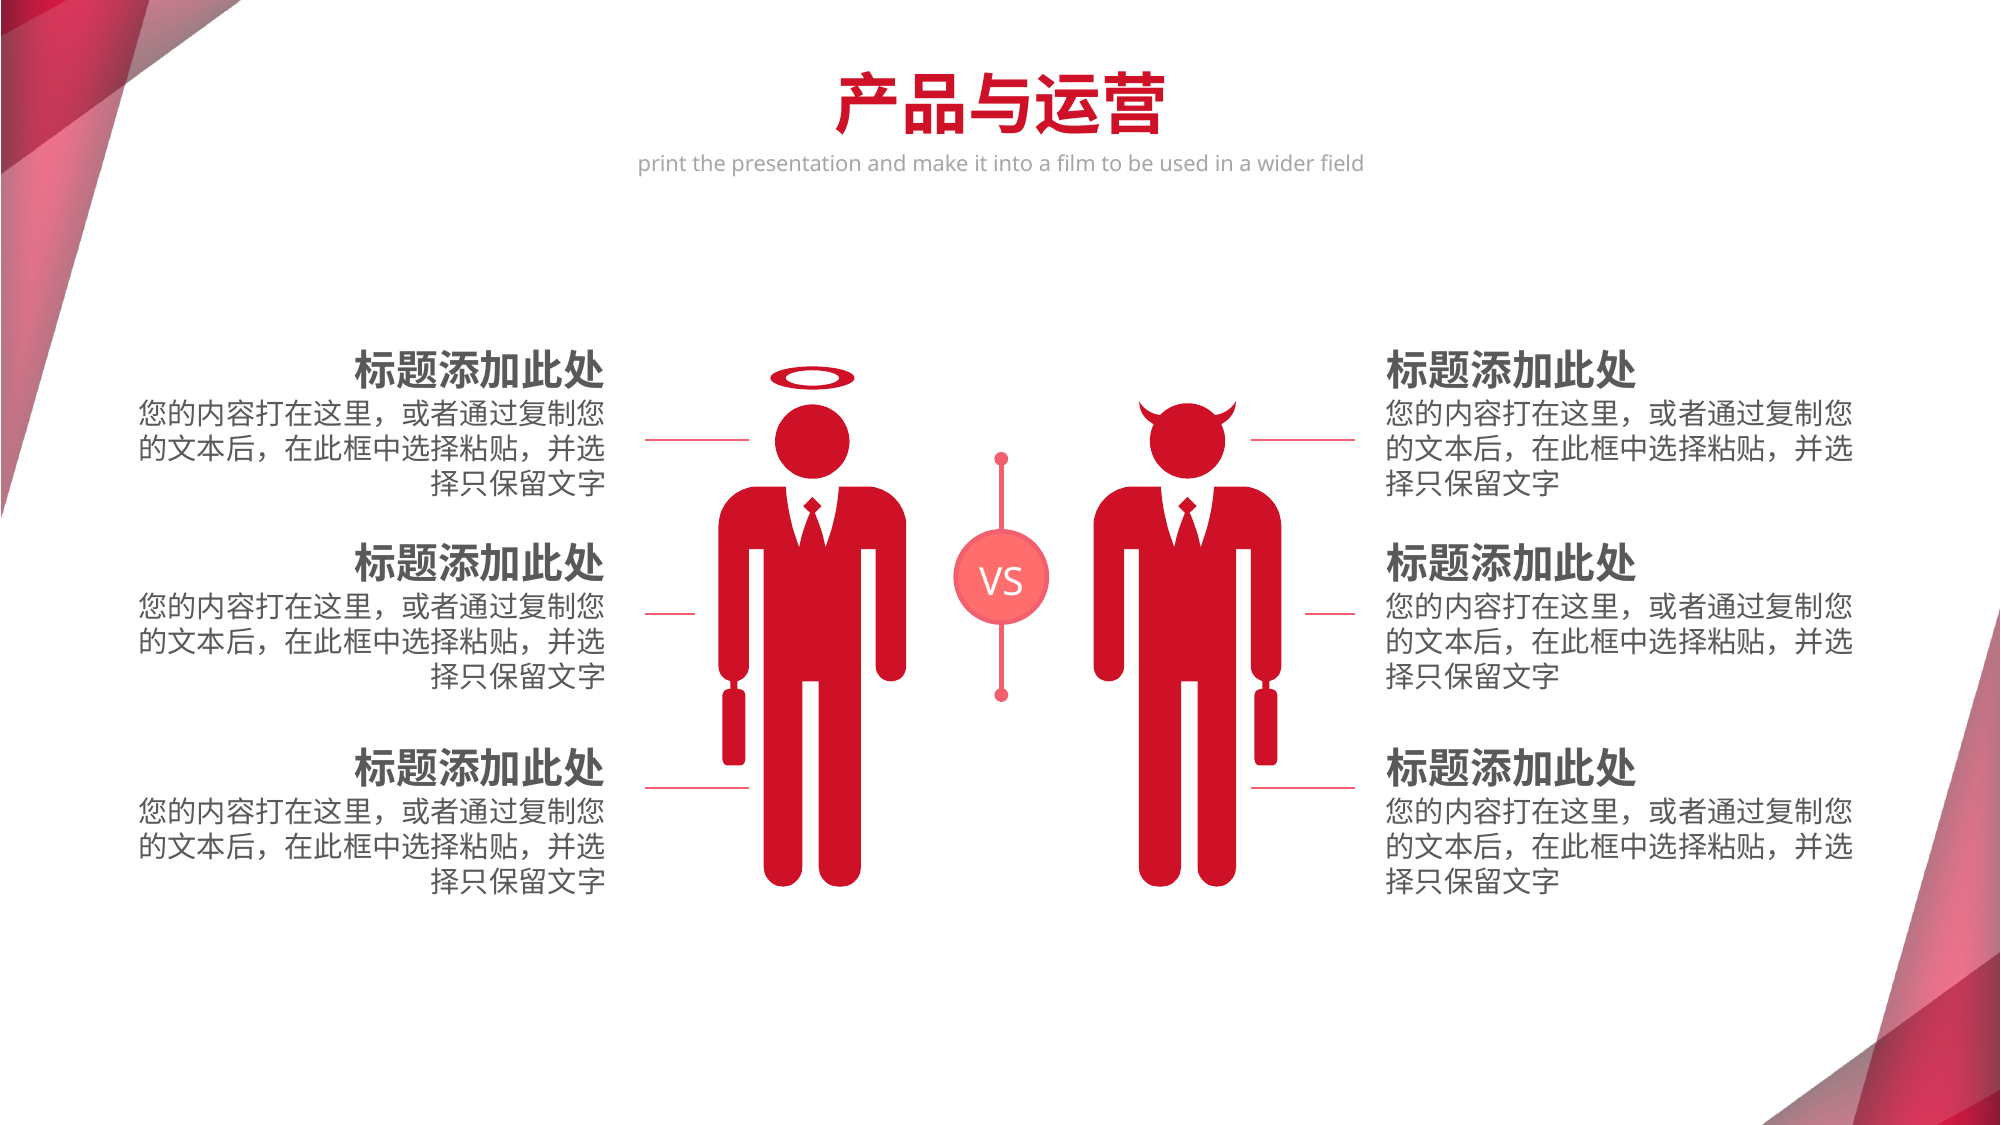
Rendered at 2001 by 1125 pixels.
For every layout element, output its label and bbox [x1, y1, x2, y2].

text_box [105, 336, 622, 510]
text_box [105, 529, 622, 703]
text_box [1093, 788, 1282, 887]
text_box [105, 734, 622, 908]
text_box [954, 458, 1048, 695]
text_box [1370, 336, 1886, 510]
text_box [1093, 401, 1282, 439]
text_box [718, 788, 907, 887]
text_box [718, 366, 907, 439]
text_box [1370, 734, 1886, 908]
picture [1697, 606, 1999, 1125]
picture [2, 0, 303, 520]
text_box [1370, 529, 1886, 703]
text_box [644, 439, 1356, 788]
text_box [544, 54, 1459, 184]
